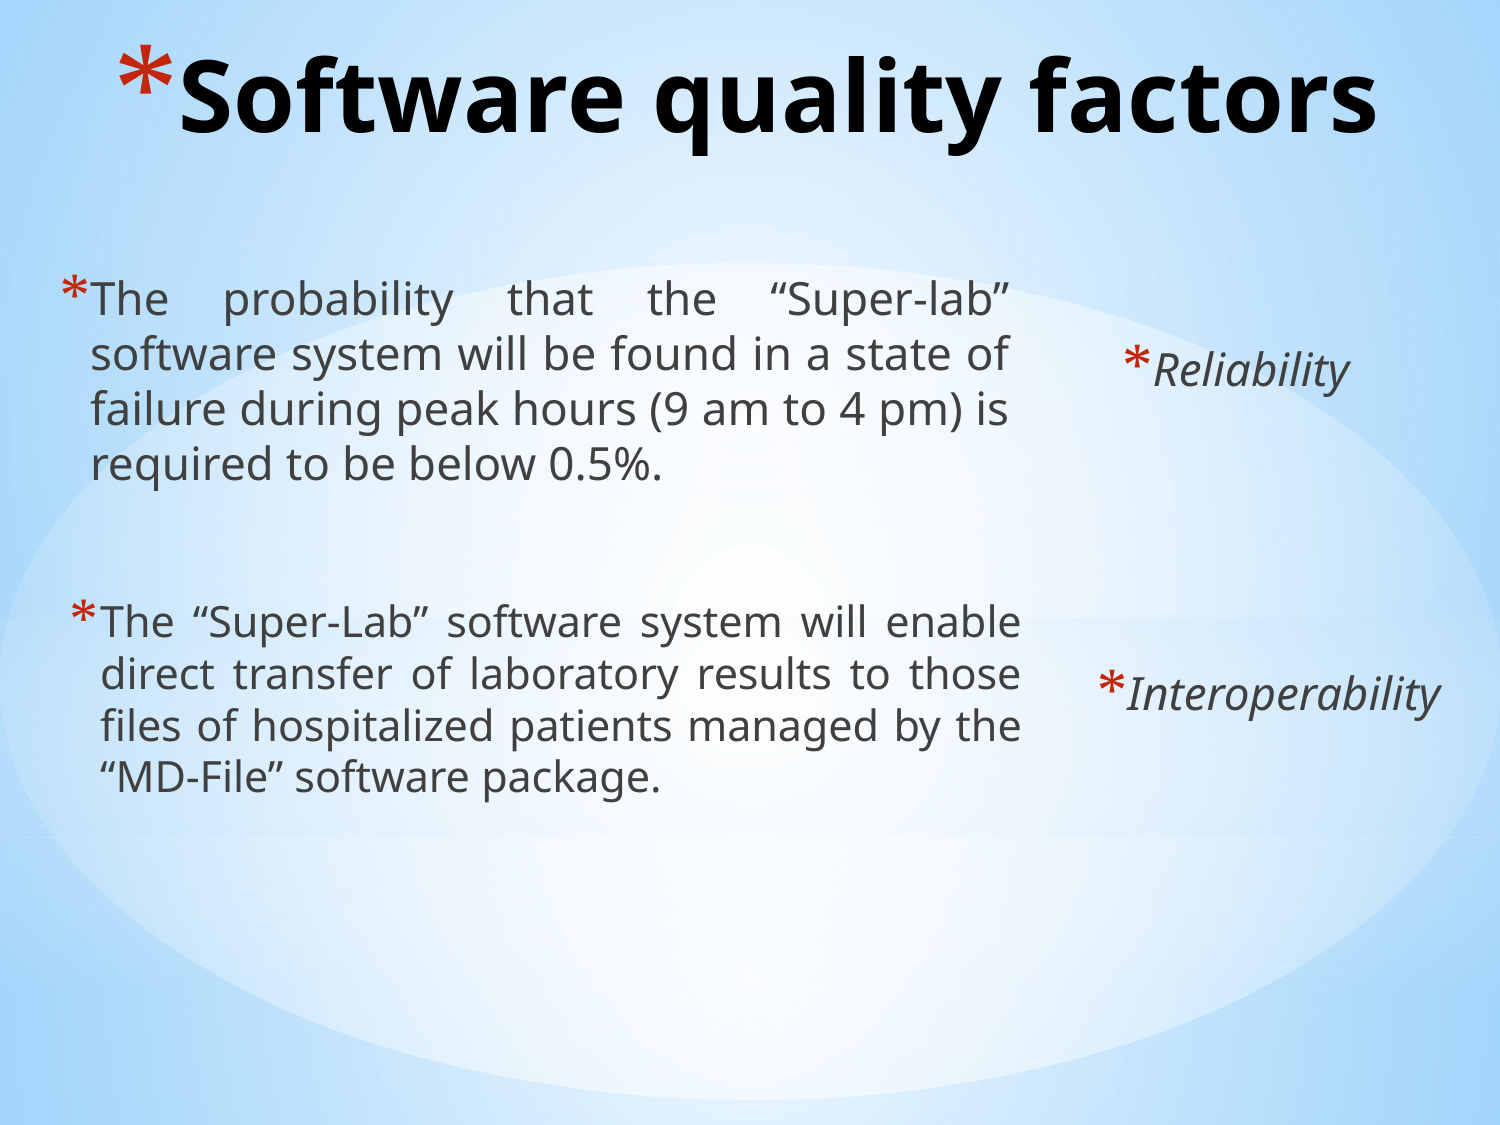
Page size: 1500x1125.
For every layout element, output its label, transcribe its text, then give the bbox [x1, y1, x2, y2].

list The probability that the “Super-lab” software system will be found in a state of failure during peak hours (9 am to 4 pm) is required to be below 0.5%. [37, 262, 1025, 525]
title Software quality factors [99, 24, 1438, 213]
text_box The “Super-Lab” software system will enable direct transfer of laboratory results to those files of hospitalized patients managed by the “MD-File” software package. [49, 587, 1038, 850]
text_box Interoperability [1074, 587, 1475, 800]
list Reliability [1100, 262, 1437, 475]
